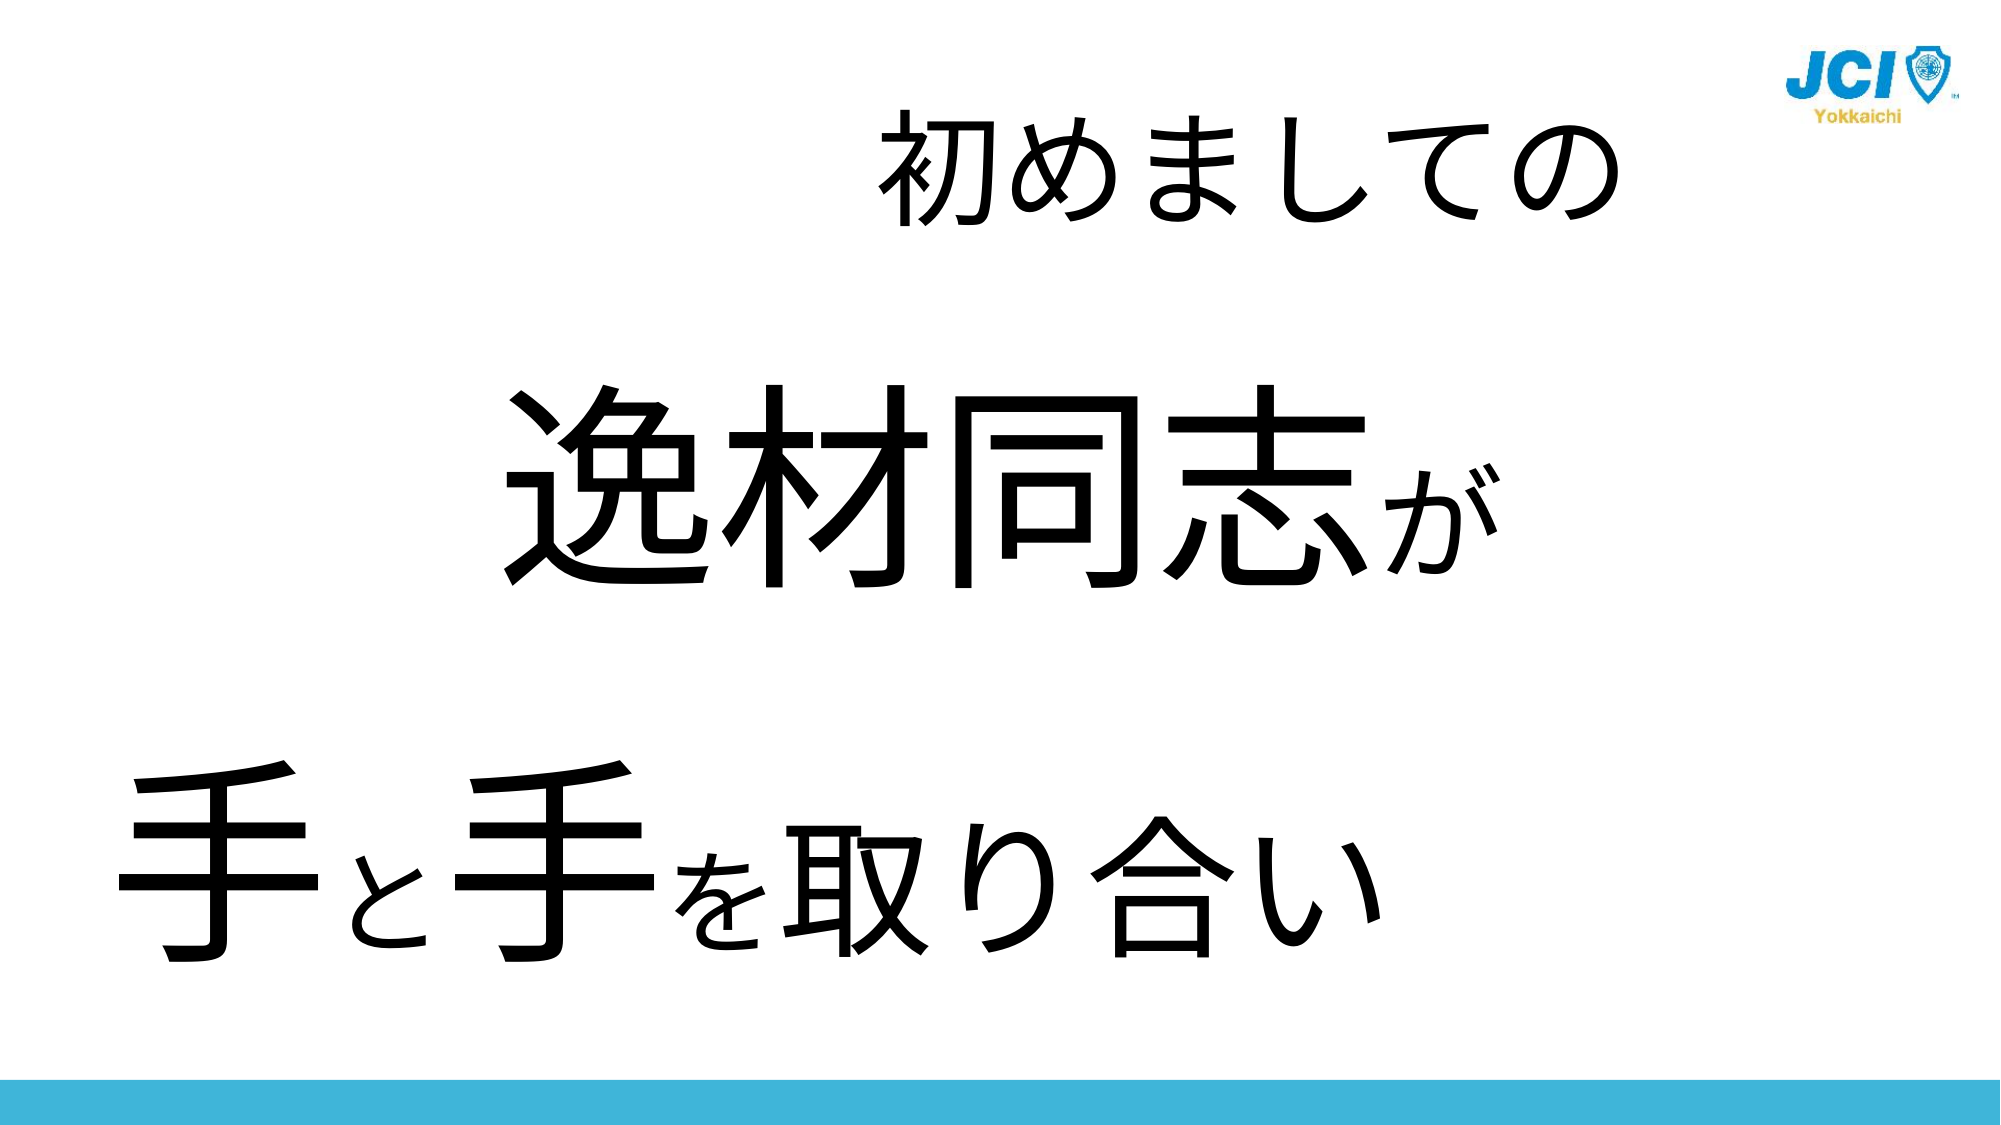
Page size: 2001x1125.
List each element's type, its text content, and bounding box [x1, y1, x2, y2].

picture [1906, 45, 1961, 124]
text_box 初めましての 逸材同志が 手と手を取り合い [93, 32, 1906, 1067]
